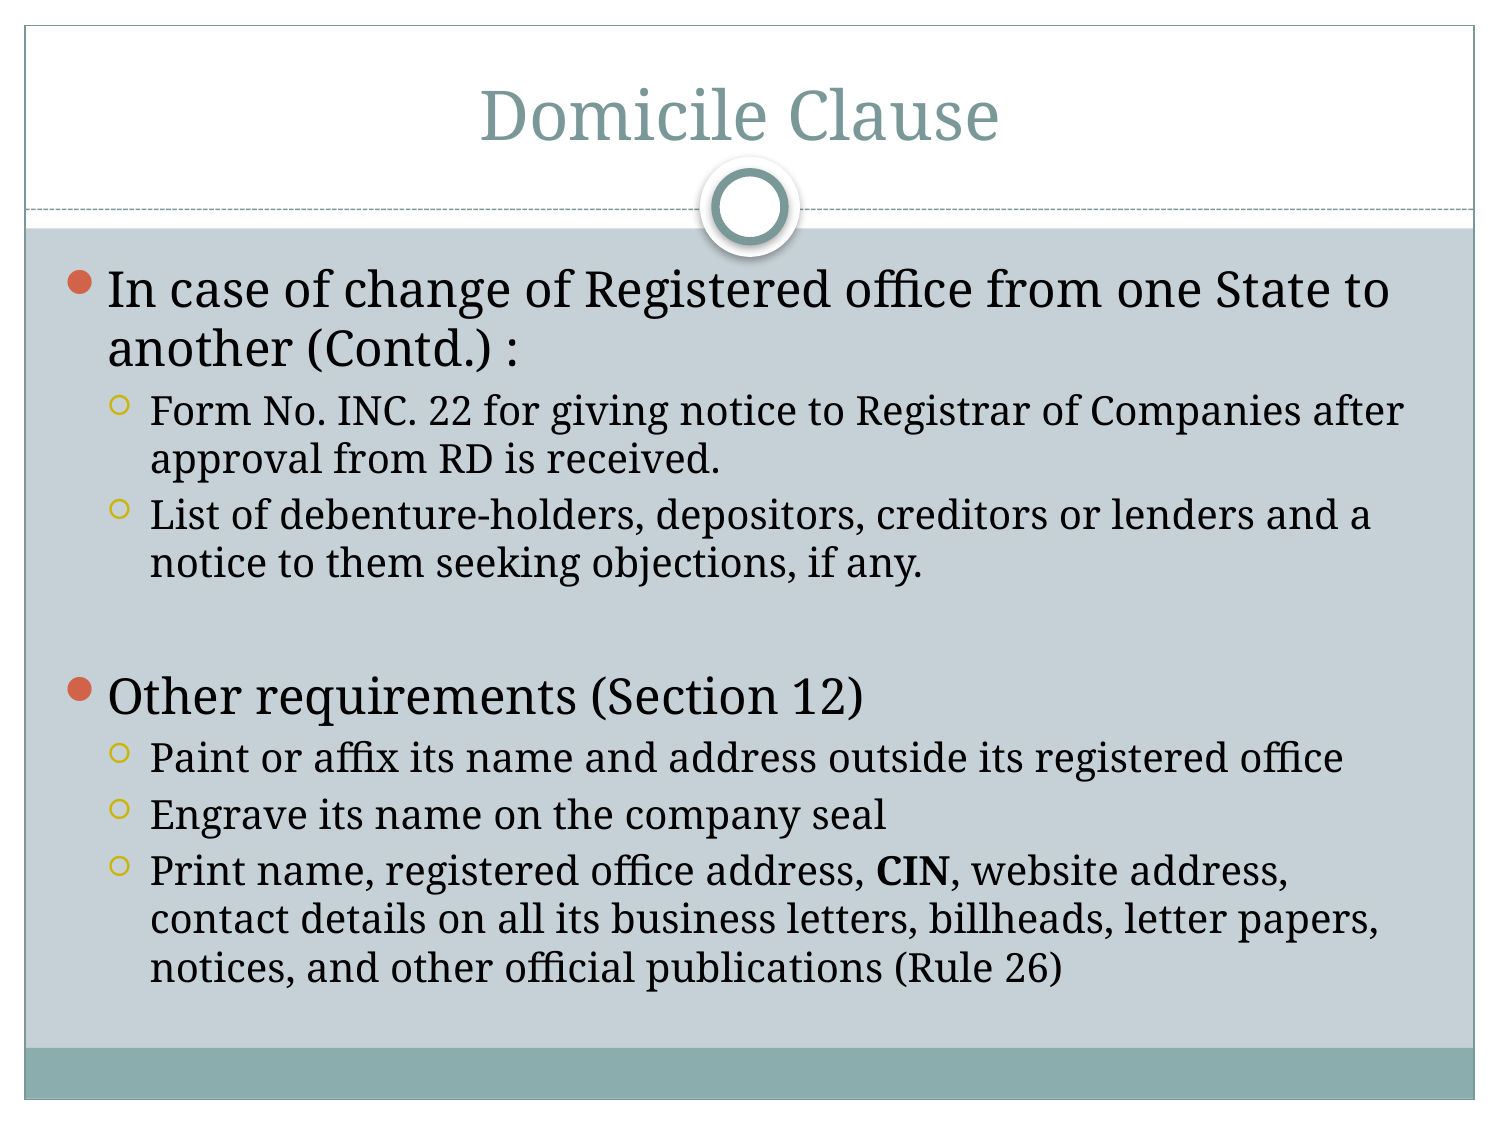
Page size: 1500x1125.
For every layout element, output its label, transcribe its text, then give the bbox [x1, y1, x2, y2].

title Domicile Clause [49, 37, 1450, 162]
list In case of change of Registered office from one State to another (Contd.) : Form No. INC. 22 for giving notice to Registrar of Companies after approval from RD is received. List of debenture-holders, depositors, creditors or lenders and a notice to them seeking objections, if any. Other requirements (Section 12) Paint or affix its name and address outside its registered office Engrave its name on the company seal Print name, registered office address, CIN, website address, contact details on all its business letters, billheads, letter papers, notices, and other official publications (Rule 26) [49, 250, 1445, 1001]
